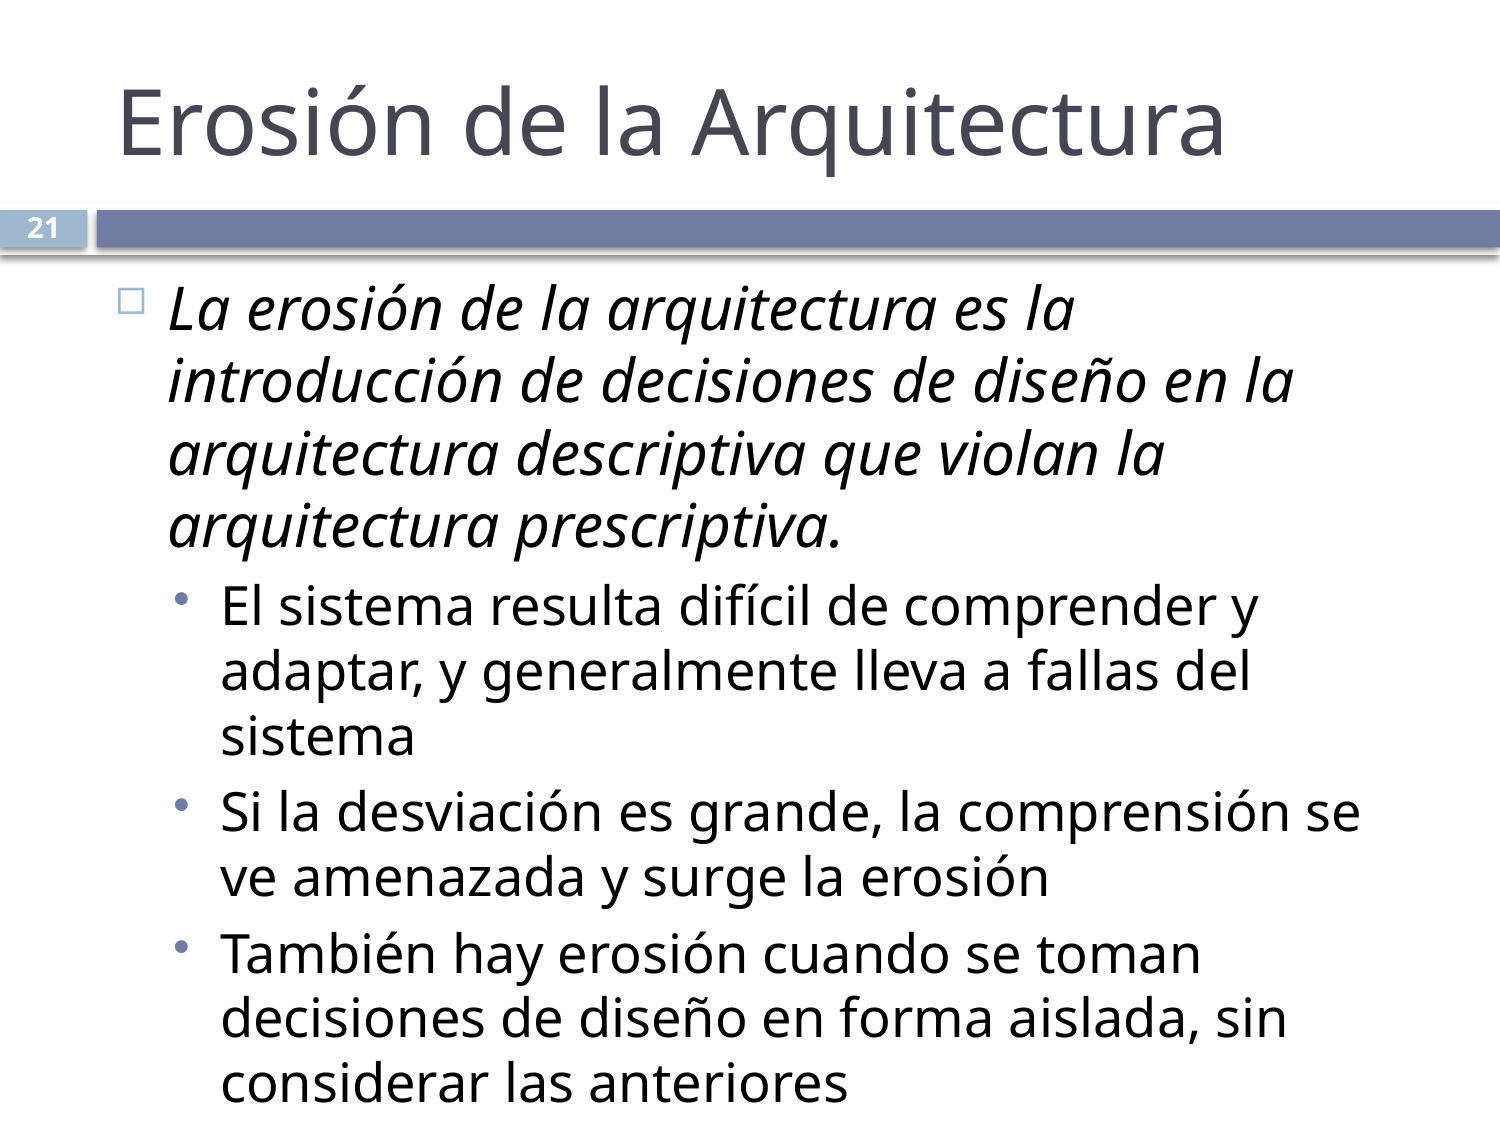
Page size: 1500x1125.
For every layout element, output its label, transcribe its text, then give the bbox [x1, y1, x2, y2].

title Erosión de la Arquitectura [100, 37, 1438, 200]
slide_number 21 [0, 208, 88, 249]
list La erosión de la arquitectura es la introducción de decisiones de diseño en la arquitectura descriptiva que violan la arquitectura prescriptiva. El sistema resulta difícil de comprender y adaptar, y generalmente lleva a fallas del sistema Si la desviación es grande, la comprensión se ve amenazada y surge la erosión También hay erosión cuando se toman decisiones de diseño en forma aislada, sin considerar las anteriores [100, 262, 1438, 1020]
